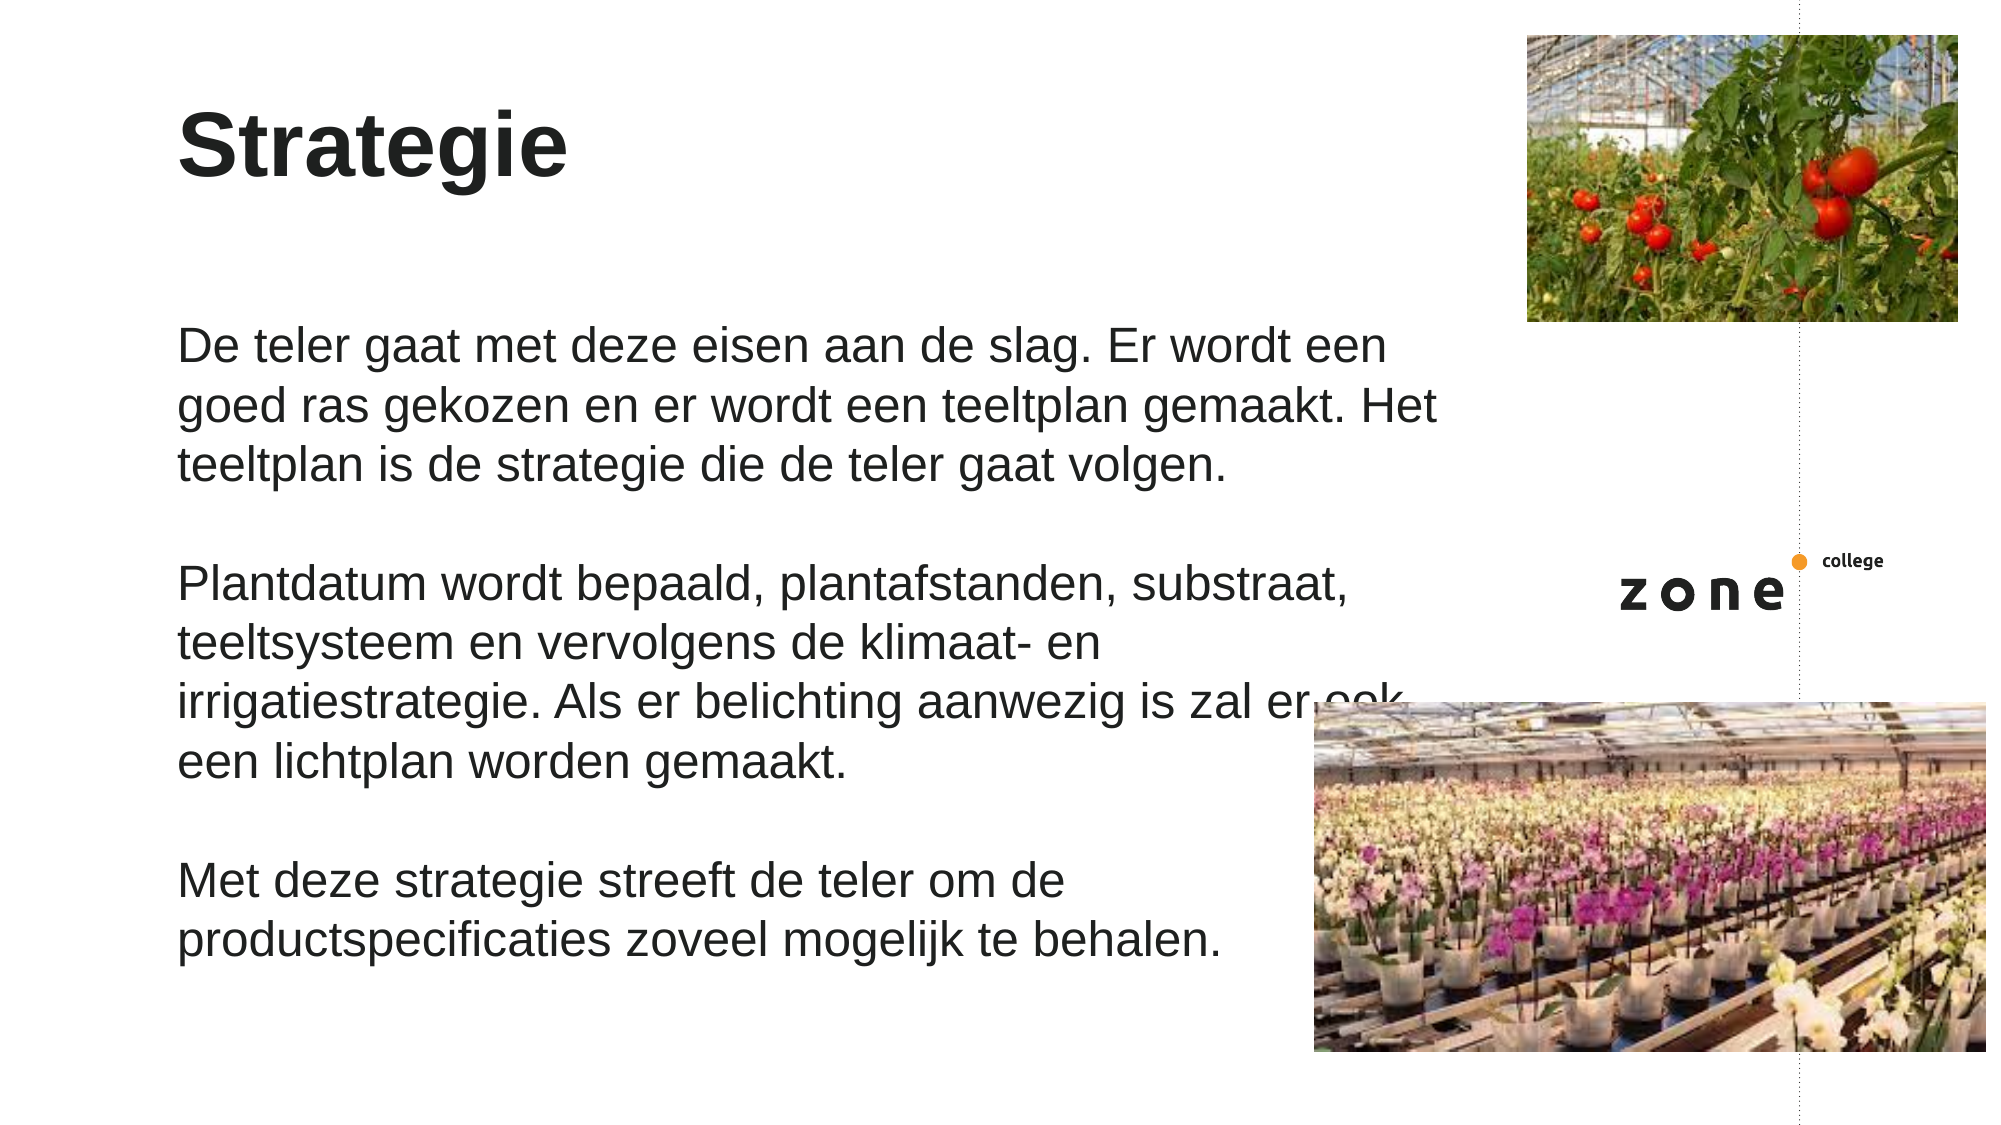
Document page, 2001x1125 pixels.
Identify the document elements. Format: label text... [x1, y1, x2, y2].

picture [1314, 0, 2001, 1125]
list De teler gaat met deze eisen aan de slag. Er wordt een goed ras gekozen en er wordt een teeltplan gemaakt. Het teeltplan is de strategie die de teler gaat volgen. Plantdatum wordt bepaald, plantafstanden, substraat, teeltsysteem en vervolgens de klimaat- en irrigatiestrategie. Als er belichting aanwezig is zal er ook een lichtplan worden gemaakt. Met deze strategie streeft de teler om de productspecificaties zoveel mogelijk te behalen. [177, 313, 1471, 1091]
title Strategie [177, 97, 1471, 261]
